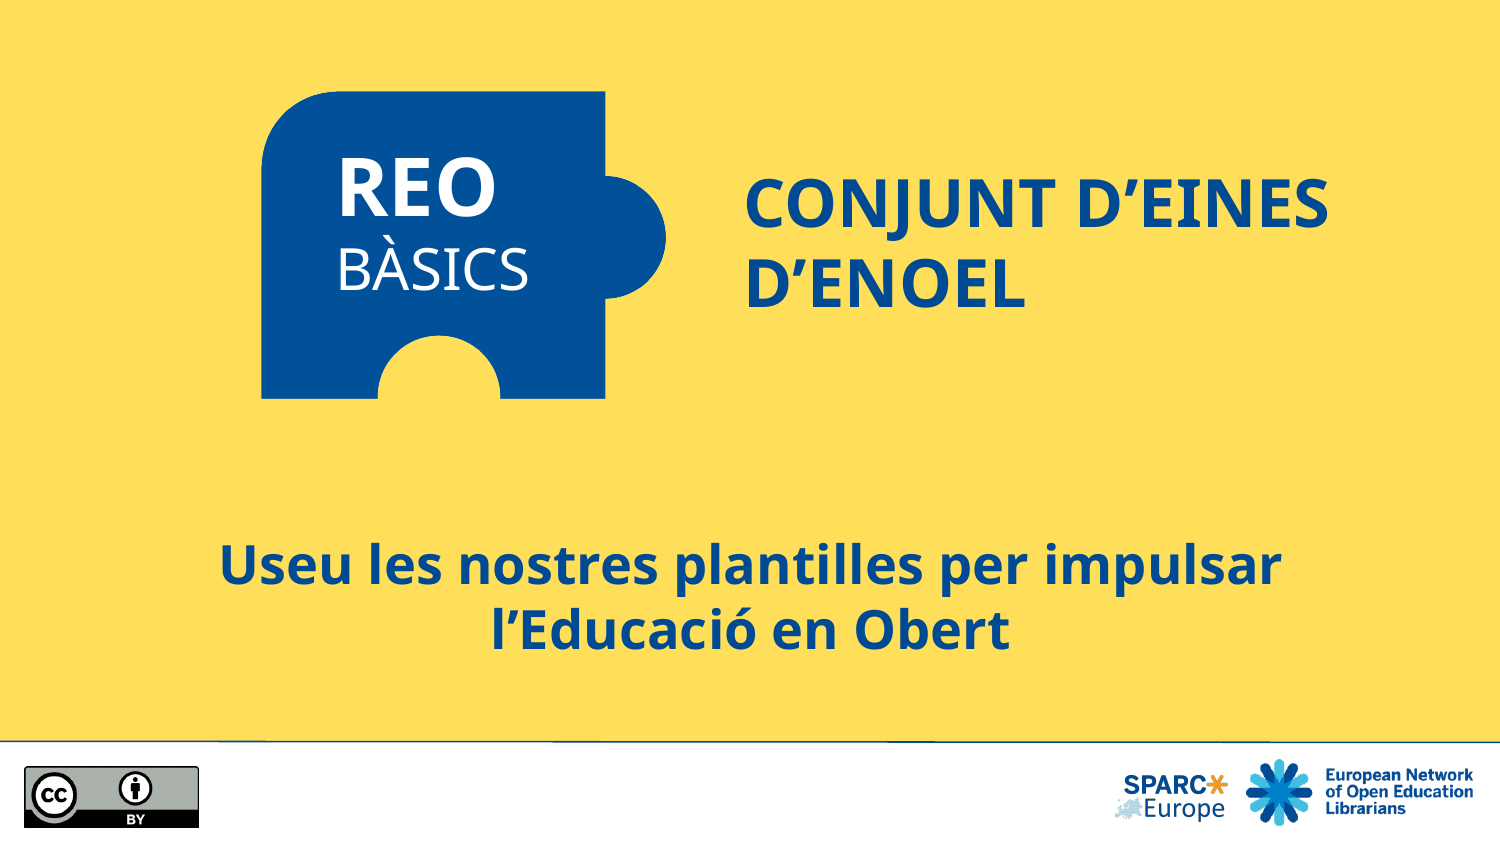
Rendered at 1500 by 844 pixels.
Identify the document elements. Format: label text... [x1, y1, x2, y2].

text_box REO BÀSICS [671, 116, 936, 321]
picture [261, 91, 666, 399]
text_box CONJUNT D’EINES D’ENOEL [728, 146, 1379, 336]
text_box Useu les nostres plantilles per impulsar l’Educació en Obert [63, 515, 1440, 676]
text_box [0, 750, 1500, 844]
picture [1246, 759, 1473, 826]
picture [1114, 757, 1232, 824]
picture [24, 765, 199, 828]
